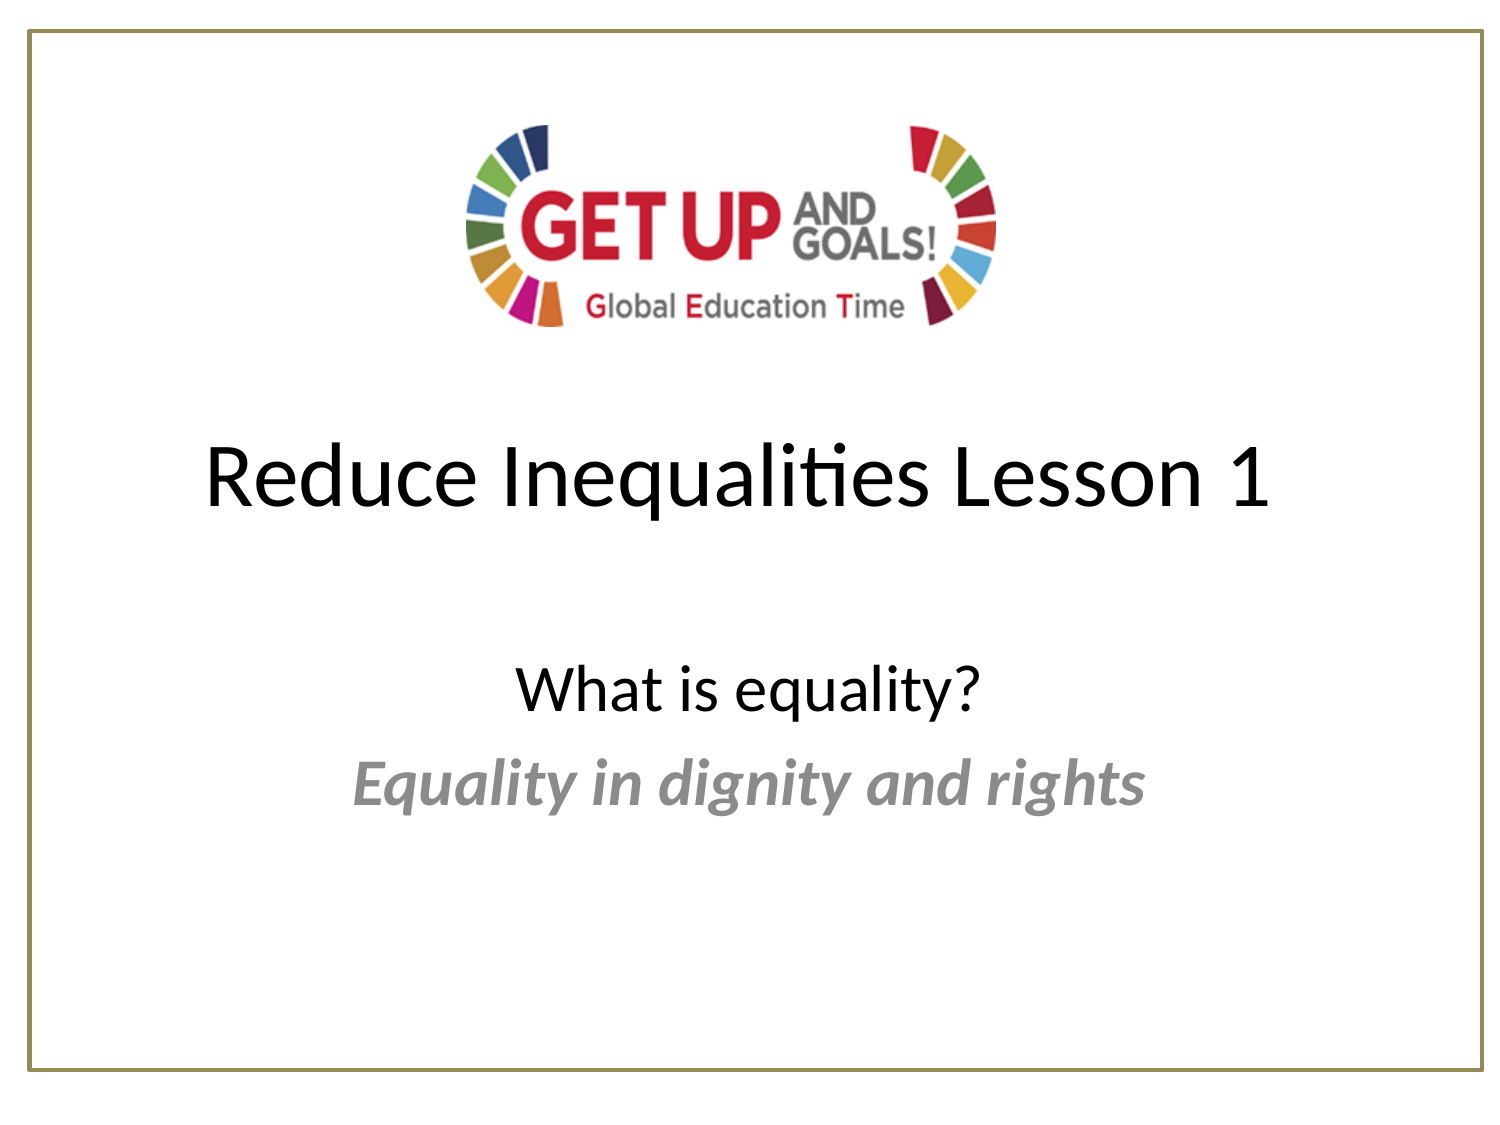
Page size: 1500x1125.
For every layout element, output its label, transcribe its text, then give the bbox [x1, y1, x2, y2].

picture [466, 125, 996, 327]
text_box [27, 29, 1484, 1072]
subtitle What is equality? Equality in dignity and rights [225, 637, 1275, 925]
title Reduce Inequalities Lesson 1 [112, 349, 1388, 591]
